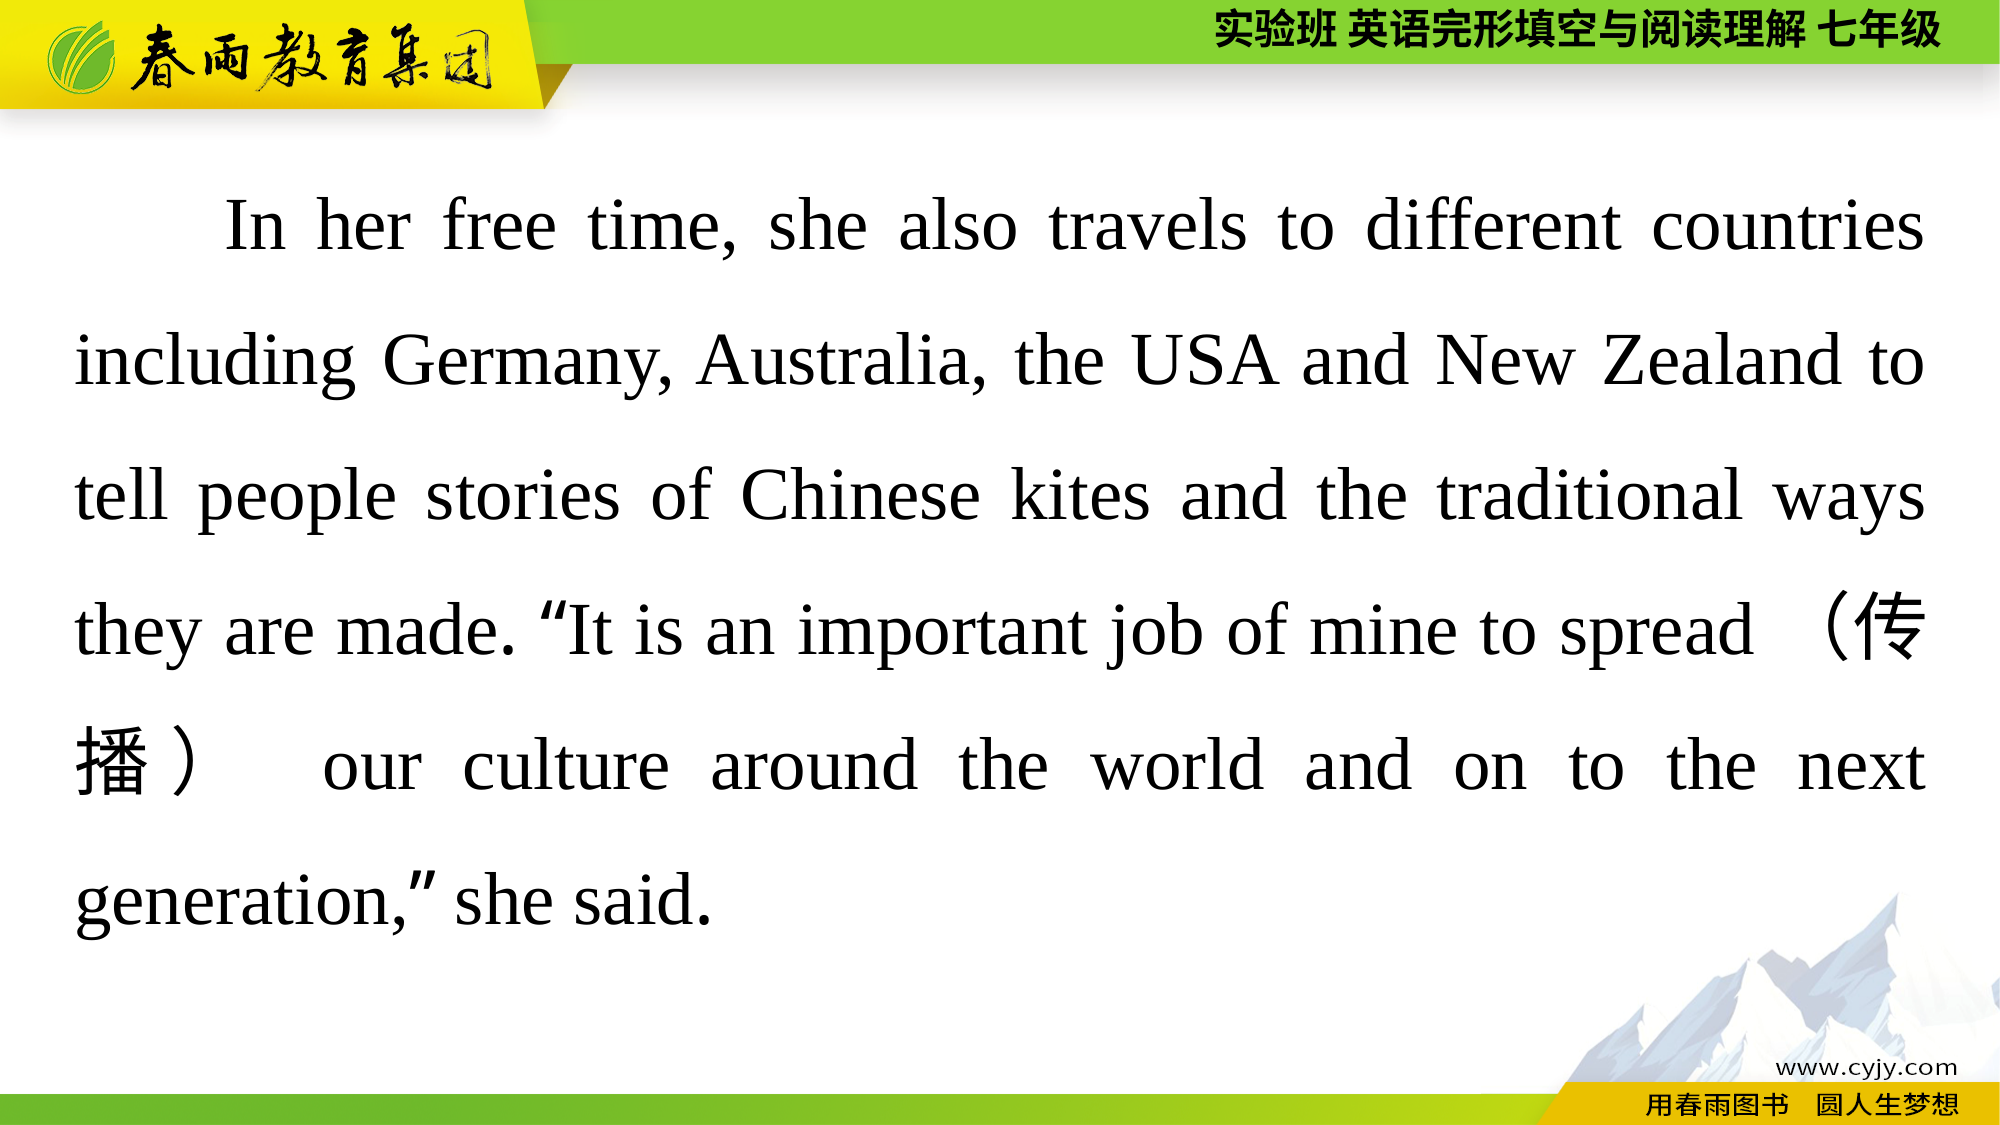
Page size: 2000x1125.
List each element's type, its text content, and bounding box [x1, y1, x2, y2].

list In her free time, she also travels to different countries including Germany, Australia, the USA and New Zealand to tell people stories of Chinese kites and the traditional ways they are made. “It is an important job of mine to spread（传播） our culture around the world and on to the next generation,” she said. [59, 122, 1944, 939]
picture [0, 0, 2000, 1125]
